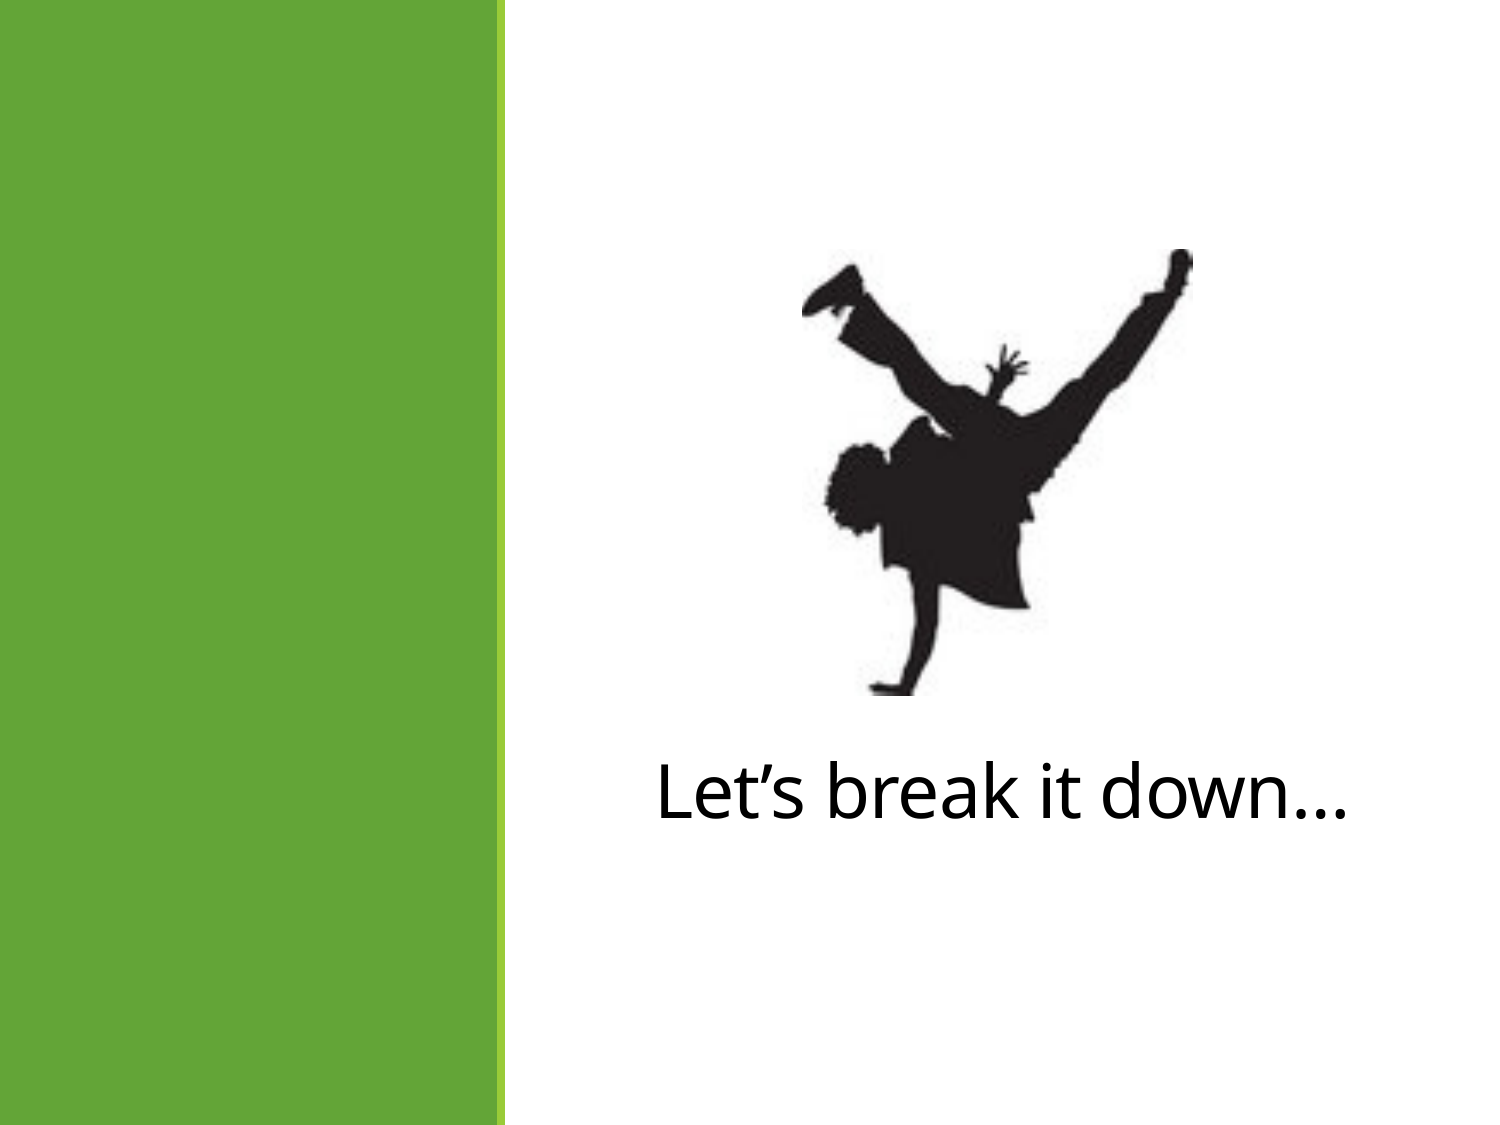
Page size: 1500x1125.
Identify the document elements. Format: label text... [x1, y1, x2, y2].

picture [801, 249, 1194, 696]
title Let’s break it down… [575, 662, 1430, 842]
